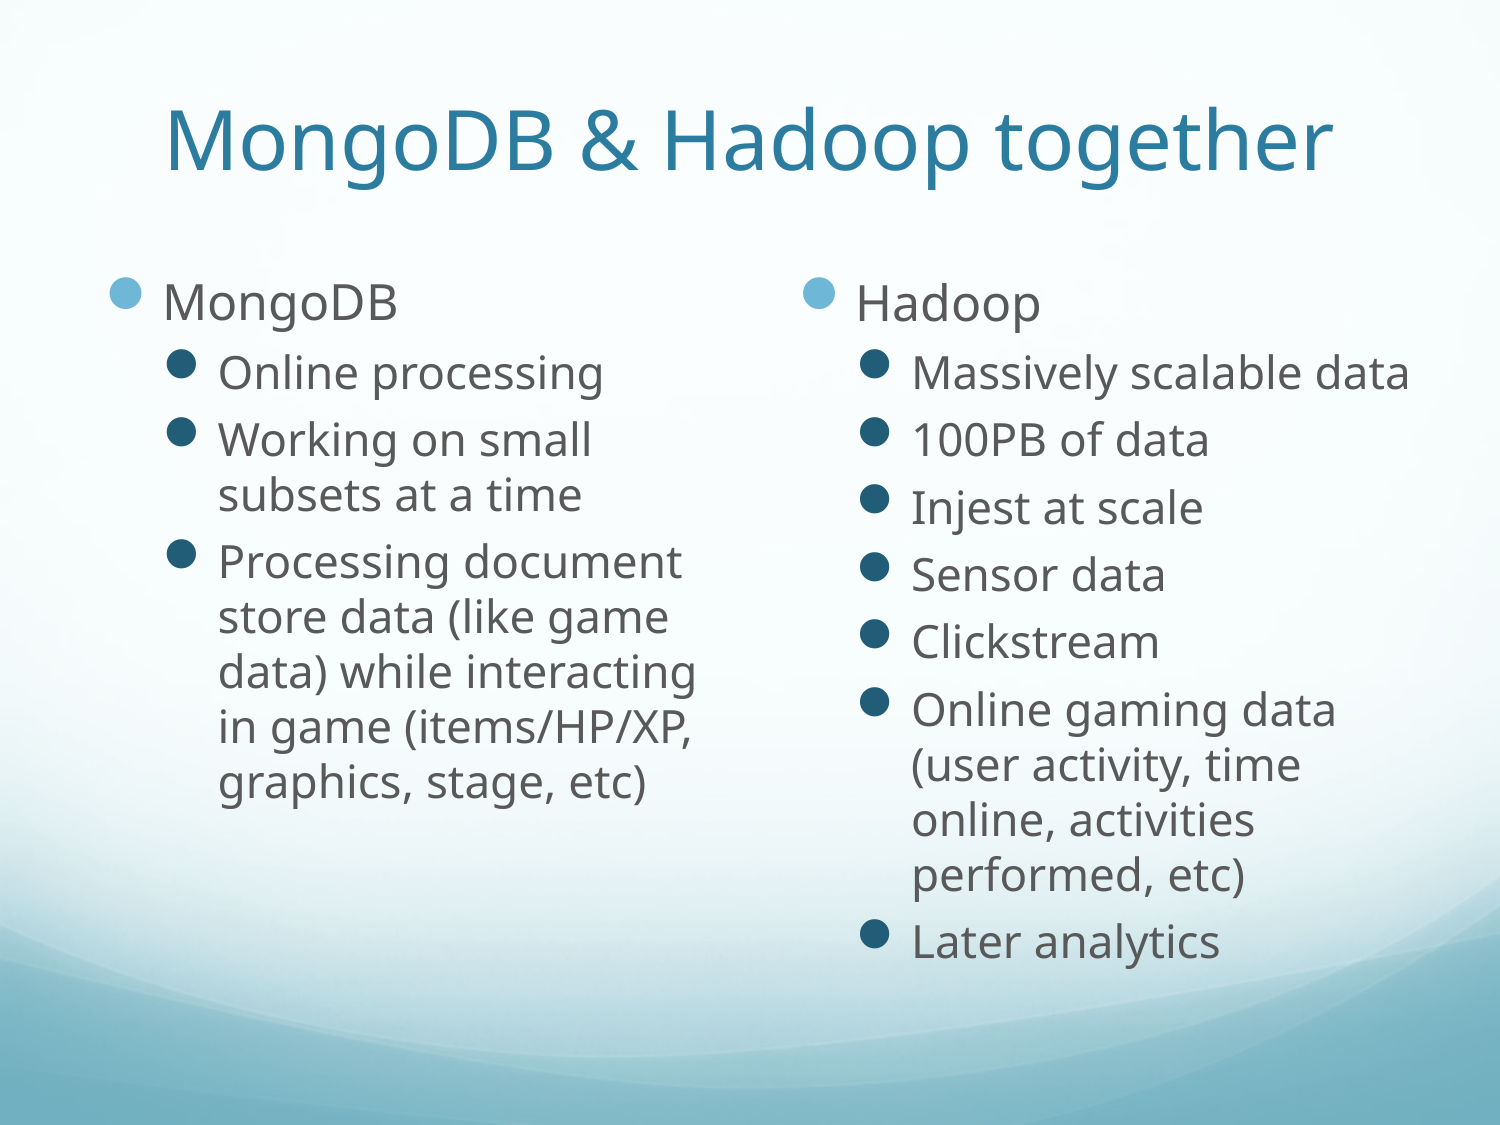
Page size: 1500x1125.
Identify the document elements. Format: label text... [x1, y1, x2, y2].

title MongoDB & Hadoop together [90, 17, 1410, 195]
text_box MongoDB Online processing Working on small subsets at a time Processing document store data (like game data) while interacting in game (items/HP/XP, graphics, stage, etc) [90, 263, 752, 998]
text_box Hadoop Massively scalable data 100PB of data Injest at scale Sensor data Clickstream Online gaming data (user activity, time online, activities performed, etc) Later analytics [783, 263, 1444, 976]
